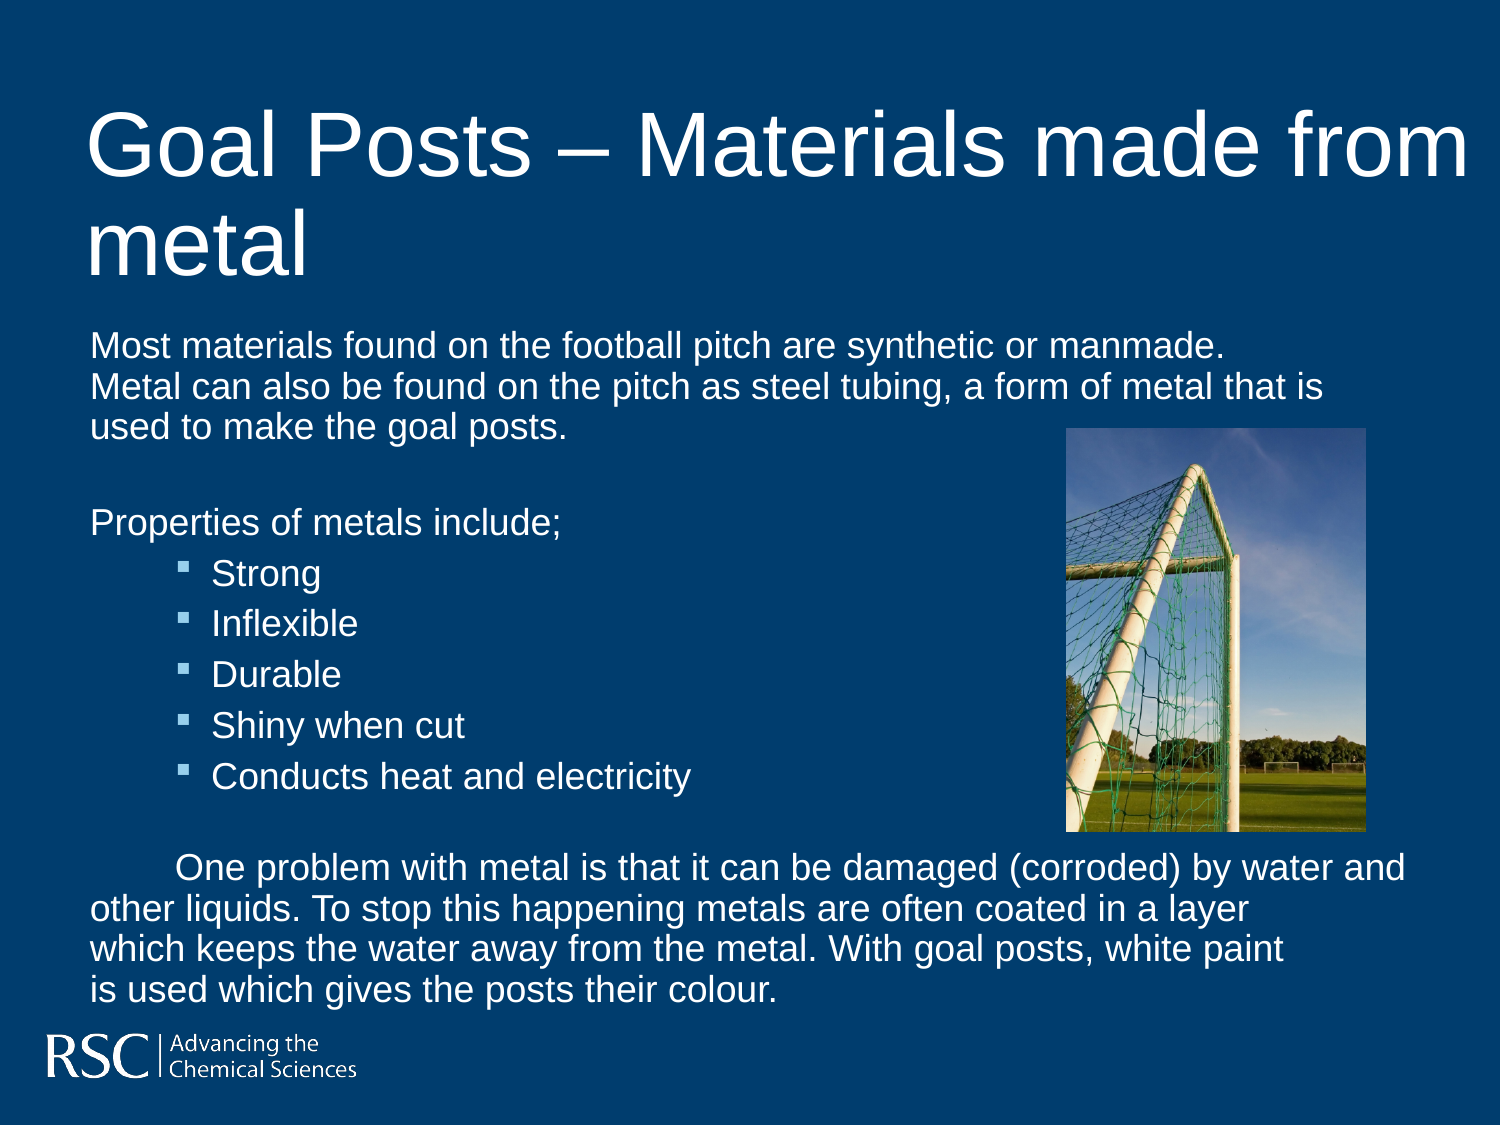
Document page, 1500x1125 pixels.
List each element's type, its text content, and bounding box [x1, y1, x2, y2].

picture [1066, 428, 1366, 833]
text_box [785, 855, 816, 932]
picture [42, 1028, 362, 1082]
text_box Most materials found on the football pitch are synthetic or manmade. Metal can also be found on the pitch as steel tubing, a form of metal that is used to make the goal posts. Properties of metals include; Strong Inflexible Durable Shiny when cut Conducts heat and electricity One problem with metal is that it can be damaged (corroded) by water and other liquids. To stop this happening metals are often coated in a layer which keeps the water away from the metal. With goal posts, white paint is used which gives the posts their colour. [74, 303, 1425, 1035]
text_box Goal Posts – Materials made from metal [70, 89, 1500, 303]
